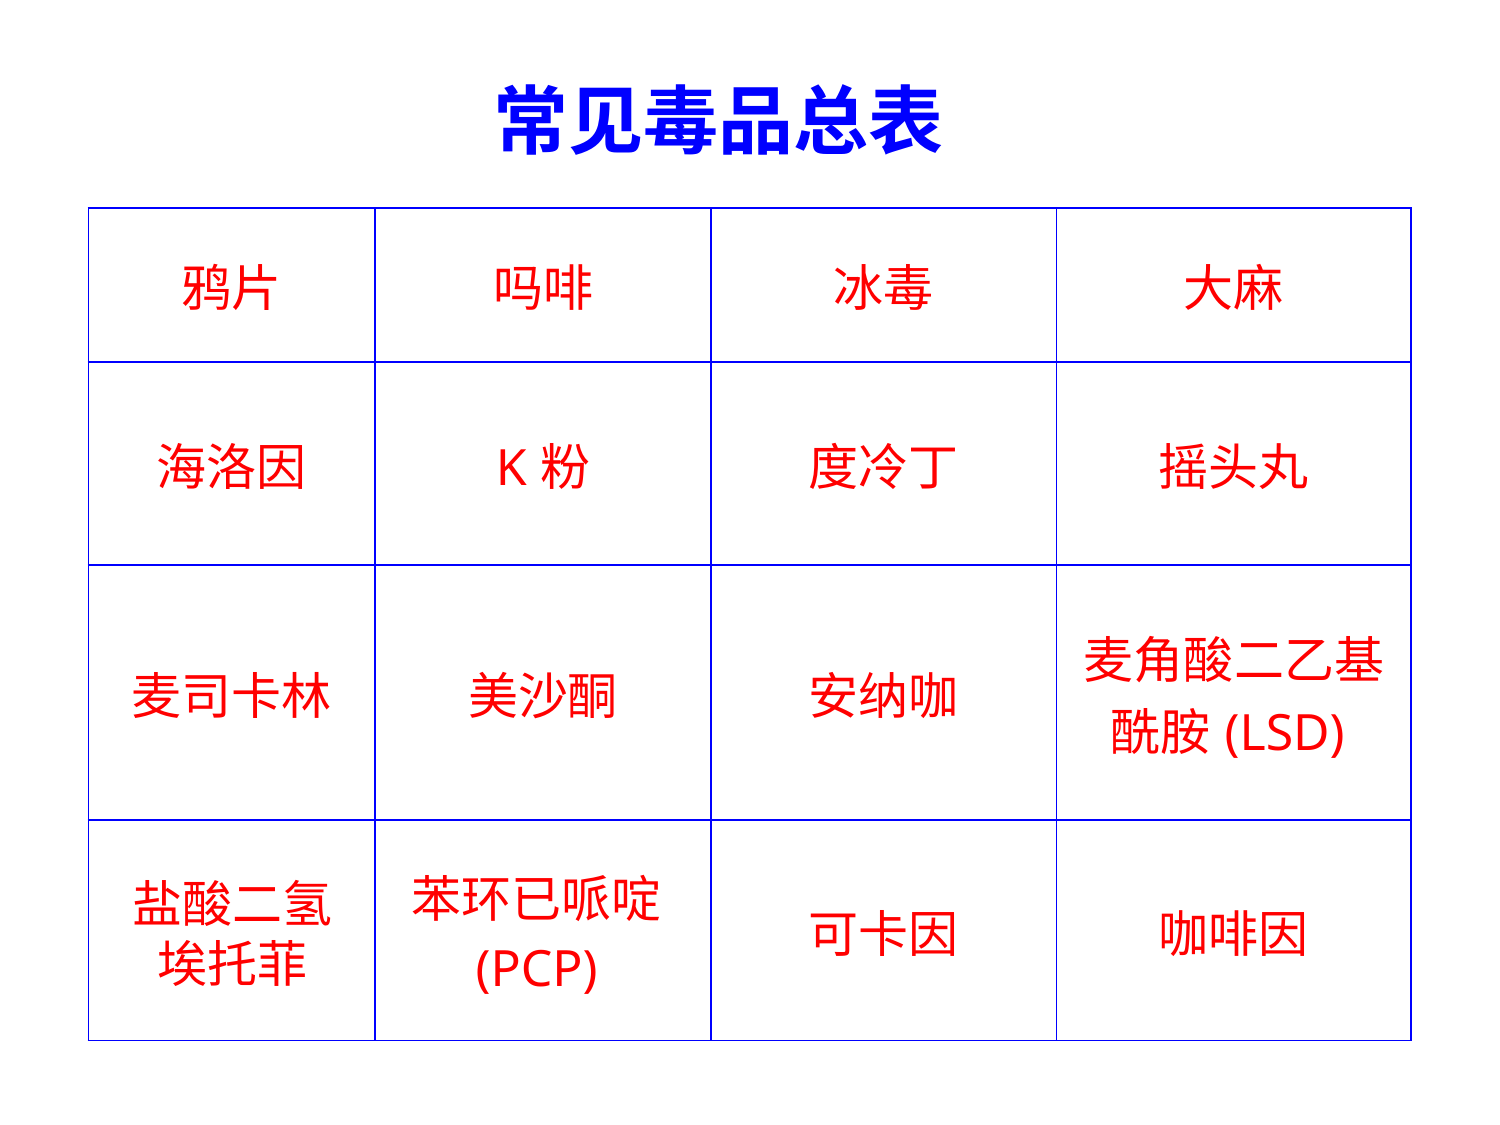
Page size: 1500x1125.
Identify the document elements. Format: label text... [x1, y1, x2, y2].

table_cell 咖啡因 [1057, 821, 1410, 1040]
table_cell [89, 821, 374, 1040]
table_header 鸦片 [89, 209, 374, 361]
table_cell 美沙酮 [376, 566, 710, 819]
table_cell 海洛因 [89, 363, 374, 564]
table_cell 摇头丸 [1057, 363, 1410, 564]
table_cell 度冷丁 [712, 363, 1056, 564]
text_box 盐酸二氢埃托菲 [100, 865, 365, 1000]
table_cell 麦司卡林 [89, 566, 374, 819]
table_cell K粉 [376, 363, 710, 564]
table_header 冰毒 [712, 209, 1056, 361]
table_header 吗啡 [376, 209, 710, 361]
table_header 大麻 [1057, 209, 1410, 361]
table_cell 安纳咖 [712, 566, 1056, 819]
table_cell 可卡因 [712, 821, 1056, 1040]
text_box 常见毒品总表 [478, 66, 1148, 172]
table_cell 苯环已哌啶(PCP) [376, 821, 710, 1040]
table_cell 麦角酸二乙基酰胺(LSD) [1057, 566, 1410, 819]
